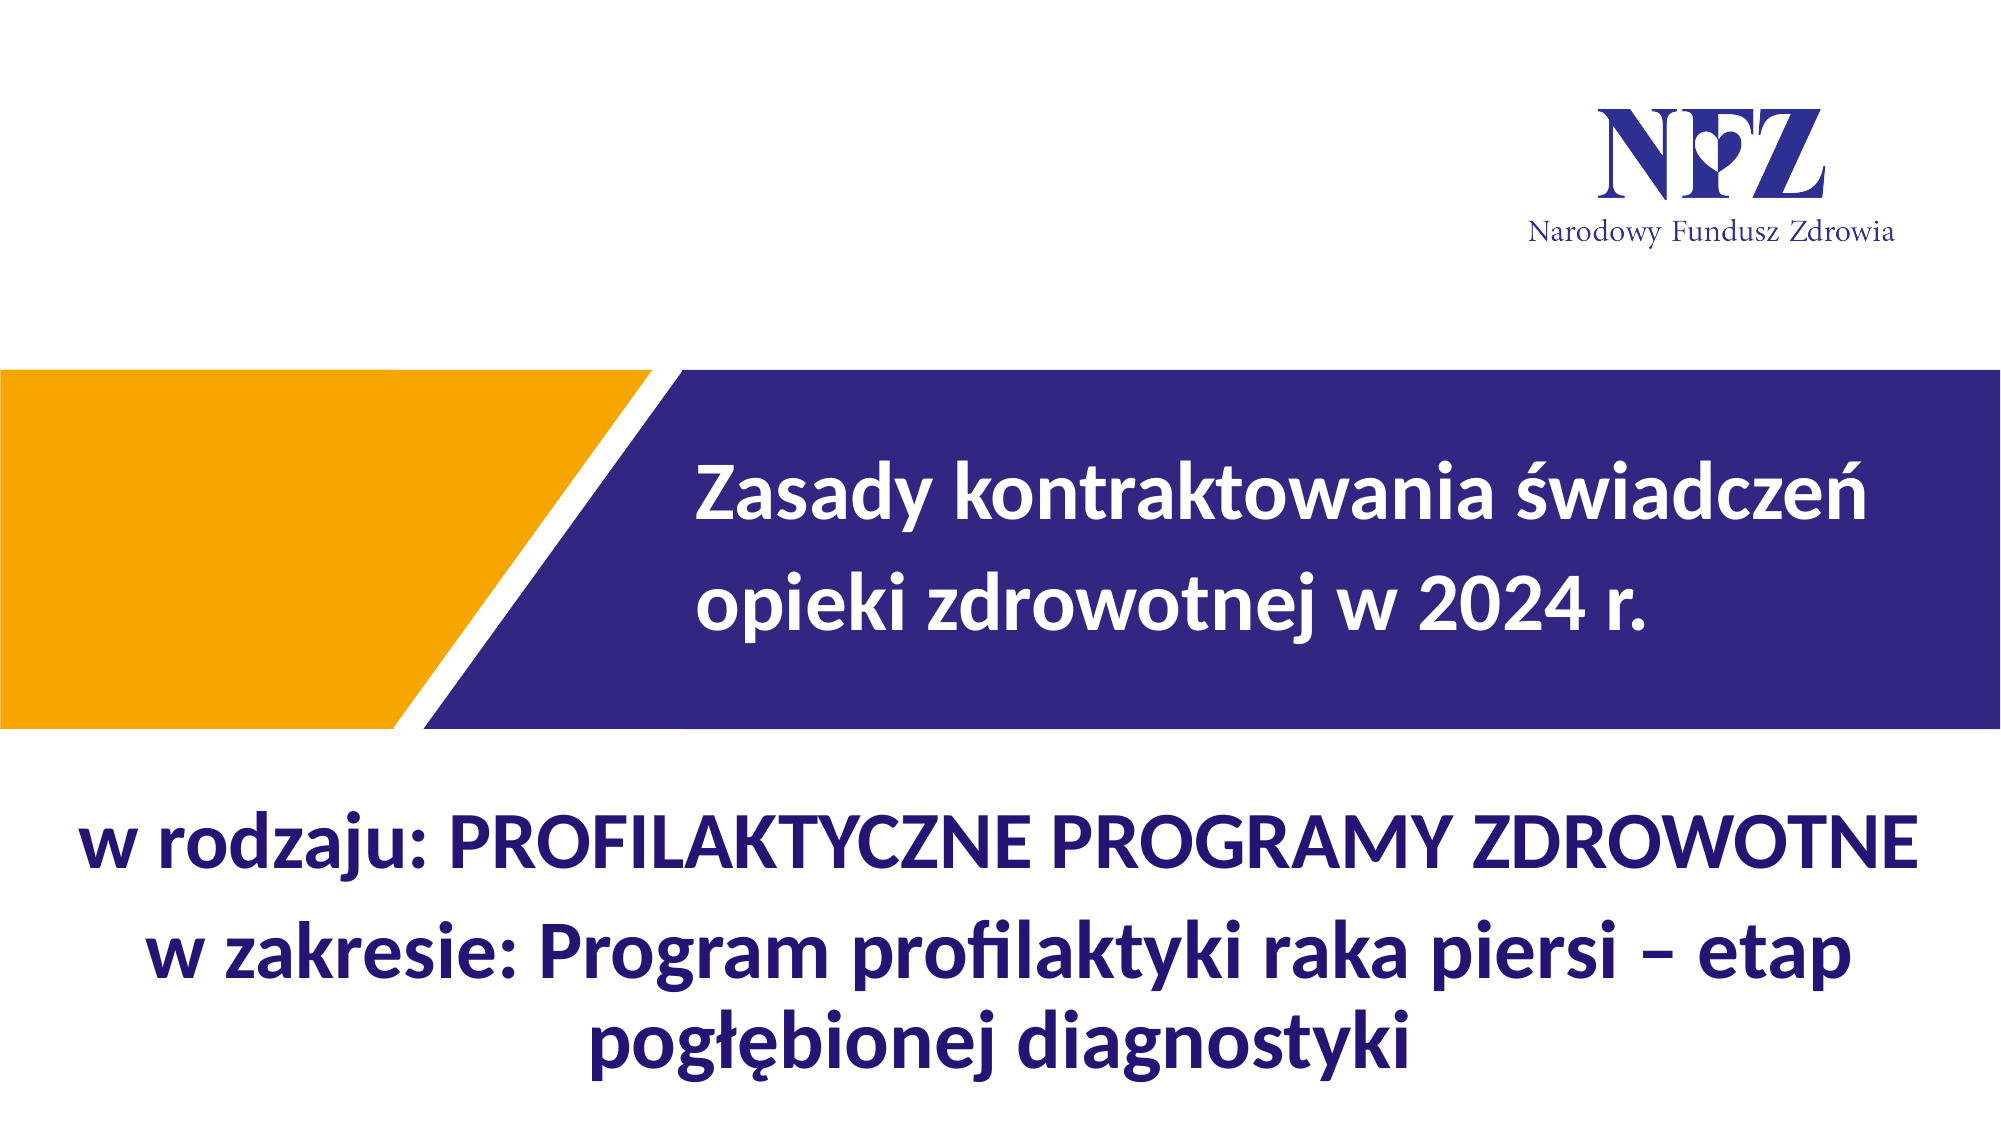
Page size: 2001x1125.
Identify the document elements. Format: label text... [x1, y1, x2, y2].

picture [1528, 109, 1895, 249]
text_box w rodzaju: PROFILAKTYCZNE PROGRAMY ZDROWOTNE w zakresie: Program profilaktyki raka piersi – etap pogłębionej diagnostyki [0, 729, 2000, 1125]
list Zasady kontraktowania świadczeń opieki zdrowotnej w 2024 r. [680, 367, 2000, 729]
